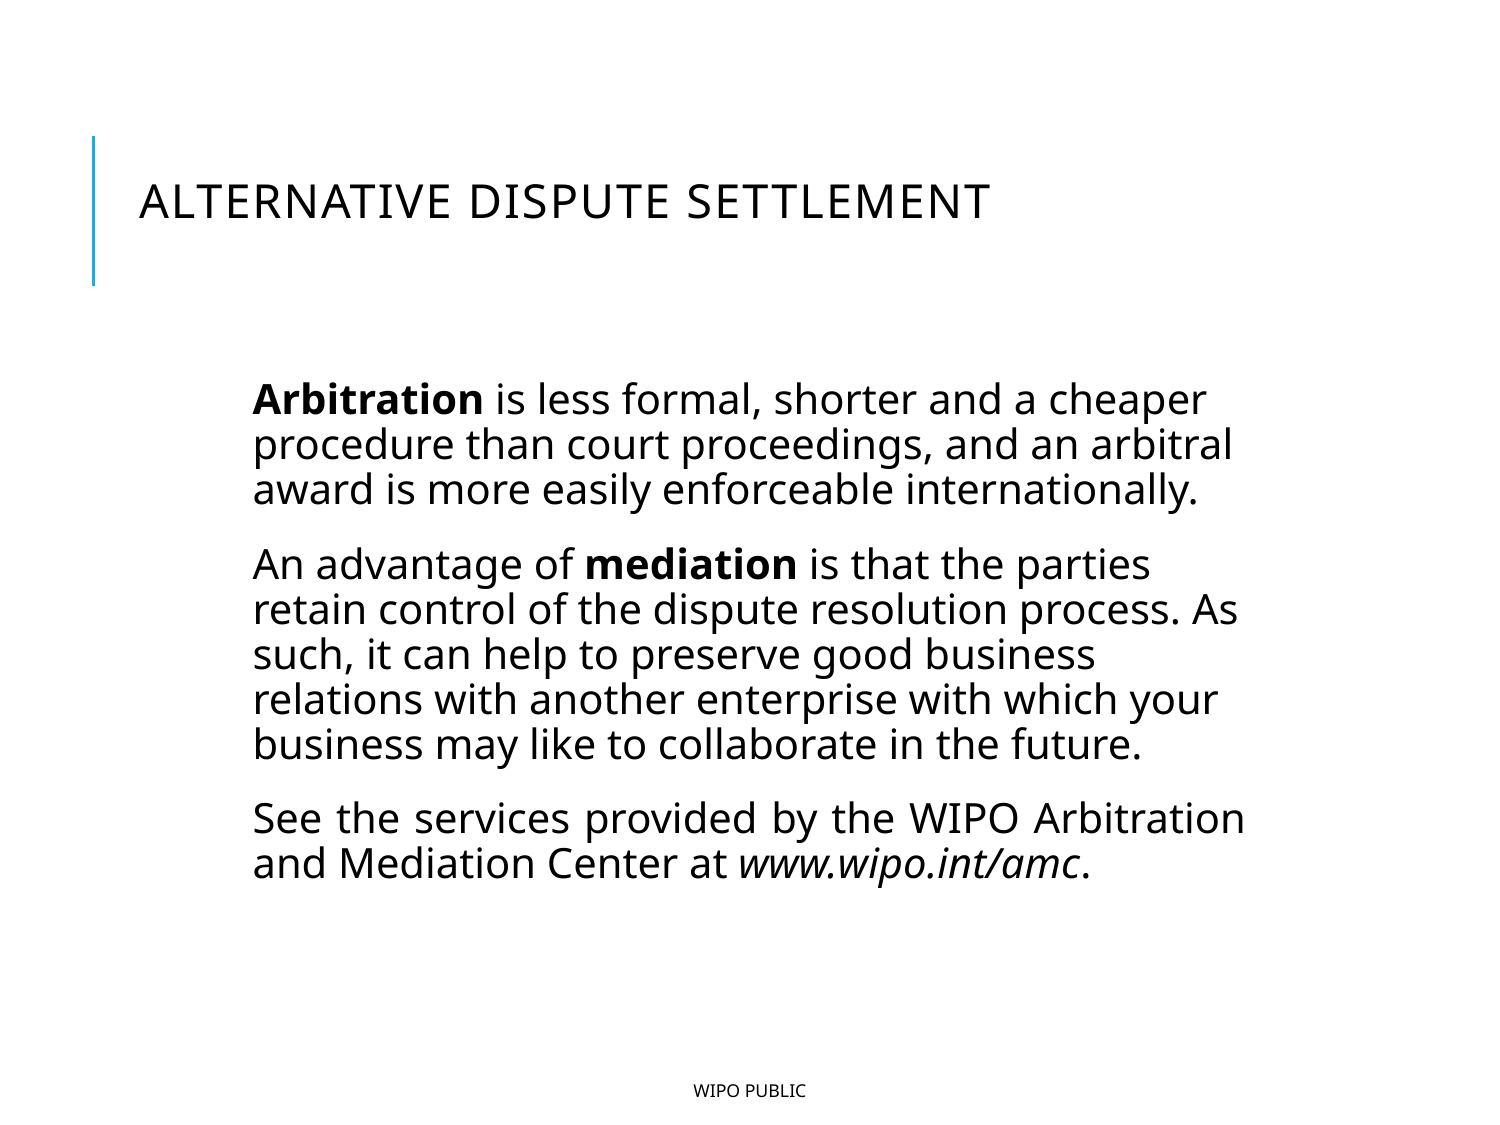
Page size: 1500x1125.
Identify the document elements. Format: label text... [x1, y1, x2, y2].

list Arbitration is less formal, shorter and a cheaper procedure than court proceedings, and an arbitral award is more easily enforceable internationally. An advantage of mediation is that the parties retain control of the dispute resolution process. As such, it can help to preserve good business relations with another enterprise with which your business may like to collaborate in the future. See the services provided by the WIPO Arbitration and Mediation Center at www.wipo.int/amc. [229, 371, 1254, 960]
title Alternative dispute settlement [124, 163, 1137, 247]
